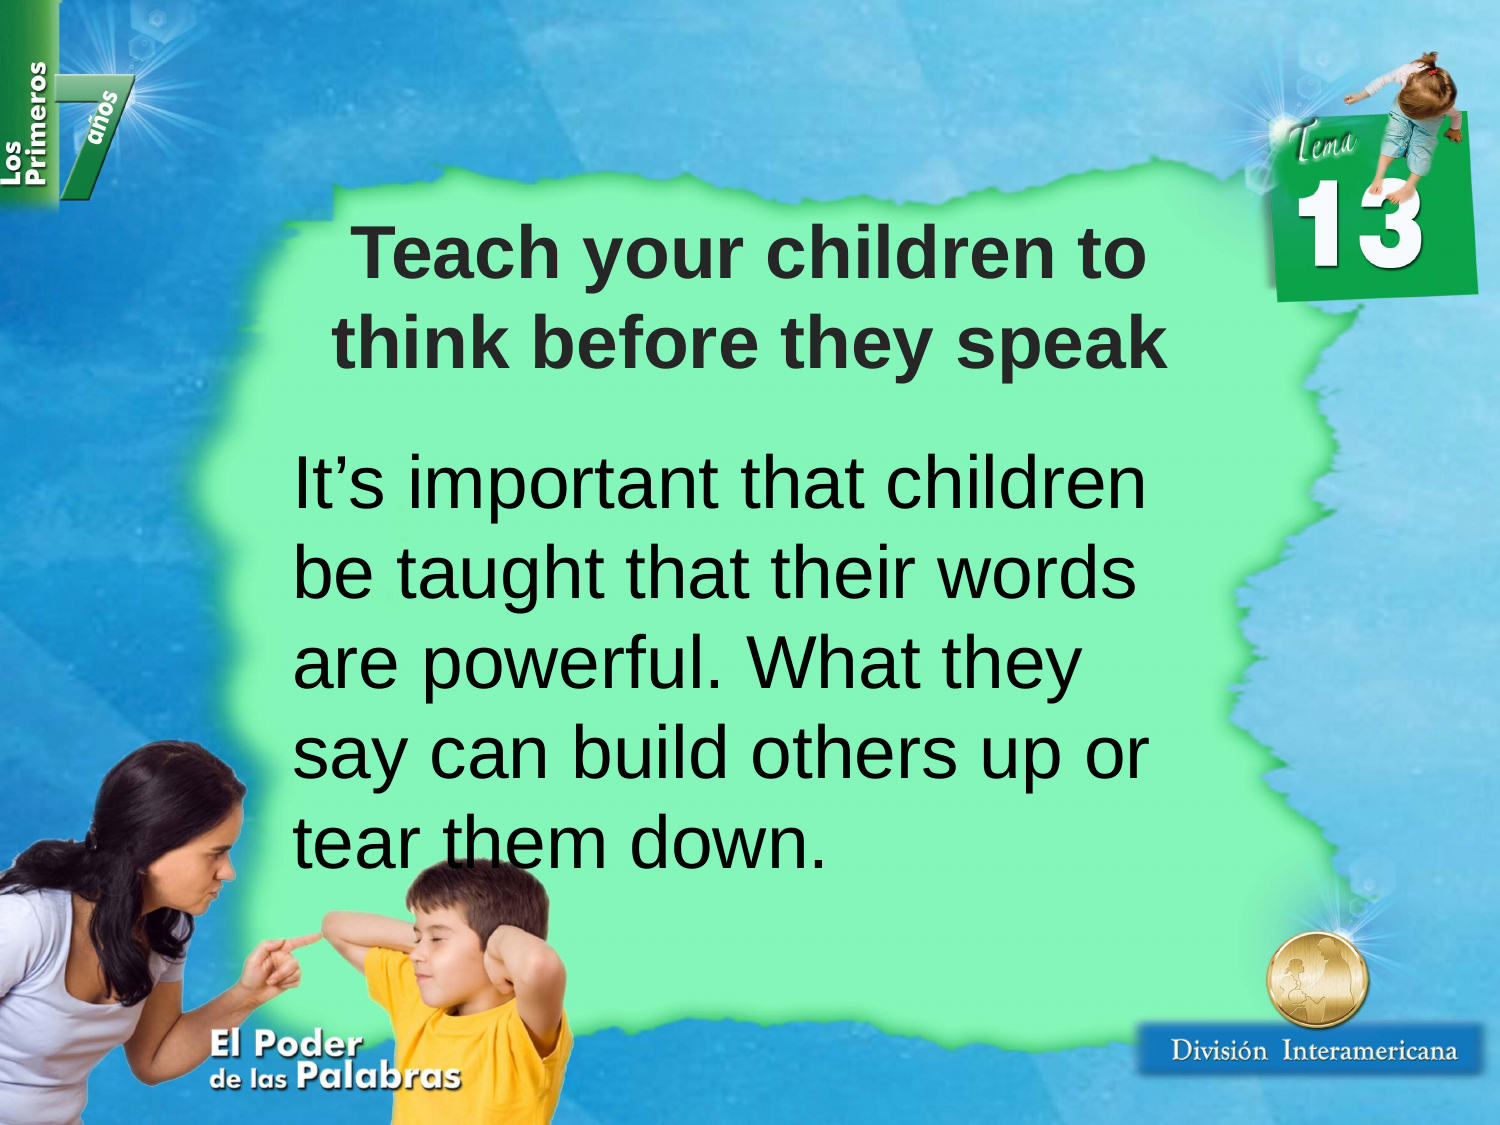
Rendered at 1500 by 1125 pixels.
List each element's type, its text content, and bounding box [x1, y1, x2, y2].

text_box Teach your children to think before they speak It’s important that children be taught that their words are powerful. What they say can build others up or tear them down. [277, 196, 1223, 892]
picture [0, 0, 1500, 1125]
